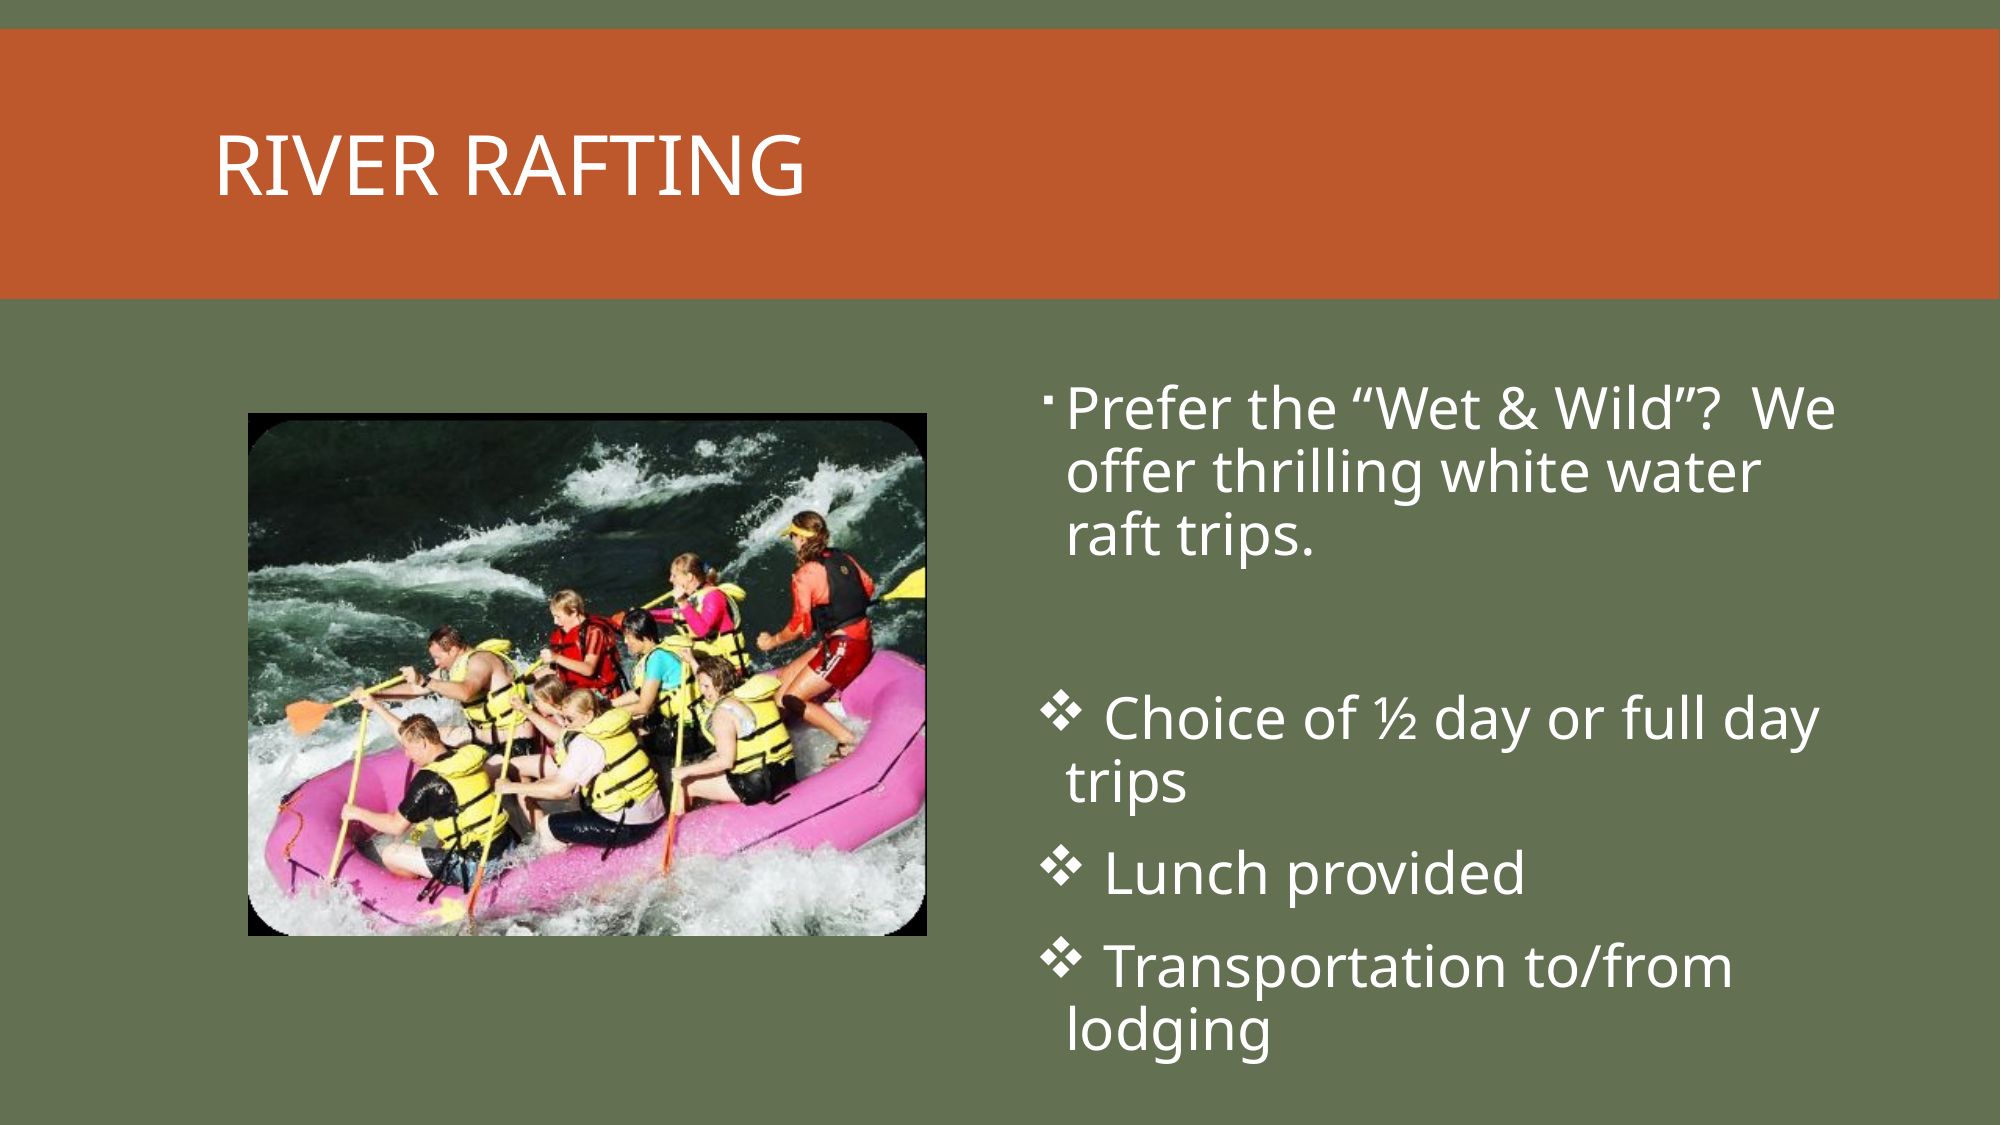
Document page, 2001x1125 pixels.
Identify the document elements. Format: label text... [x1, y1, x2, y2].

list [248, 413, 927, 937]
title River Rafting [197, 46, 1803, 295]
list Prefer the “Wet & Wild”? We offer thrilling white water raft trips. Choice of ½ day or full day trips Lunch provided Transportation to/from lodging [1020, 371, 1870, 963]
